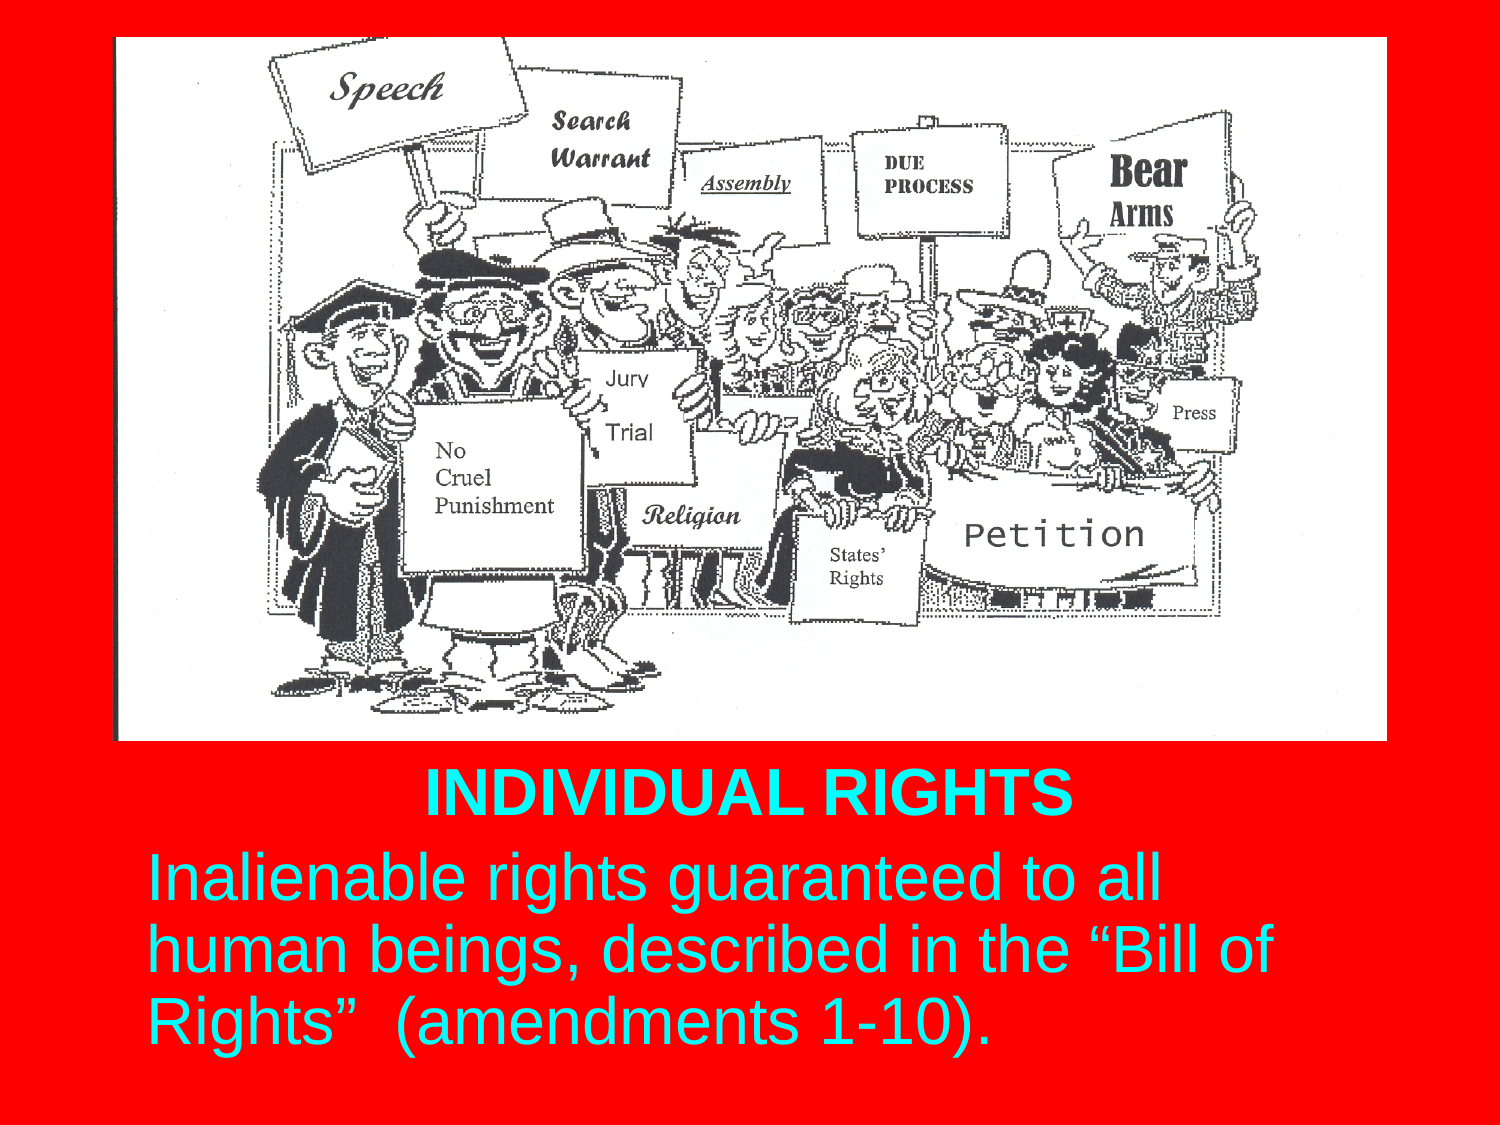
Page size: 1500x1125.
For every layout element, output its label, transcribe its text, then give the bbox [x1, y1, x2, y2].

picture [112, 37, 1388, 741]
subtitle INDIVIDUAL RIGHTS Inalienable rights guaranteed to all human beings, described in the “Bill of Rights” (amendments 1-10). [131, 750, 1369, 1075]
